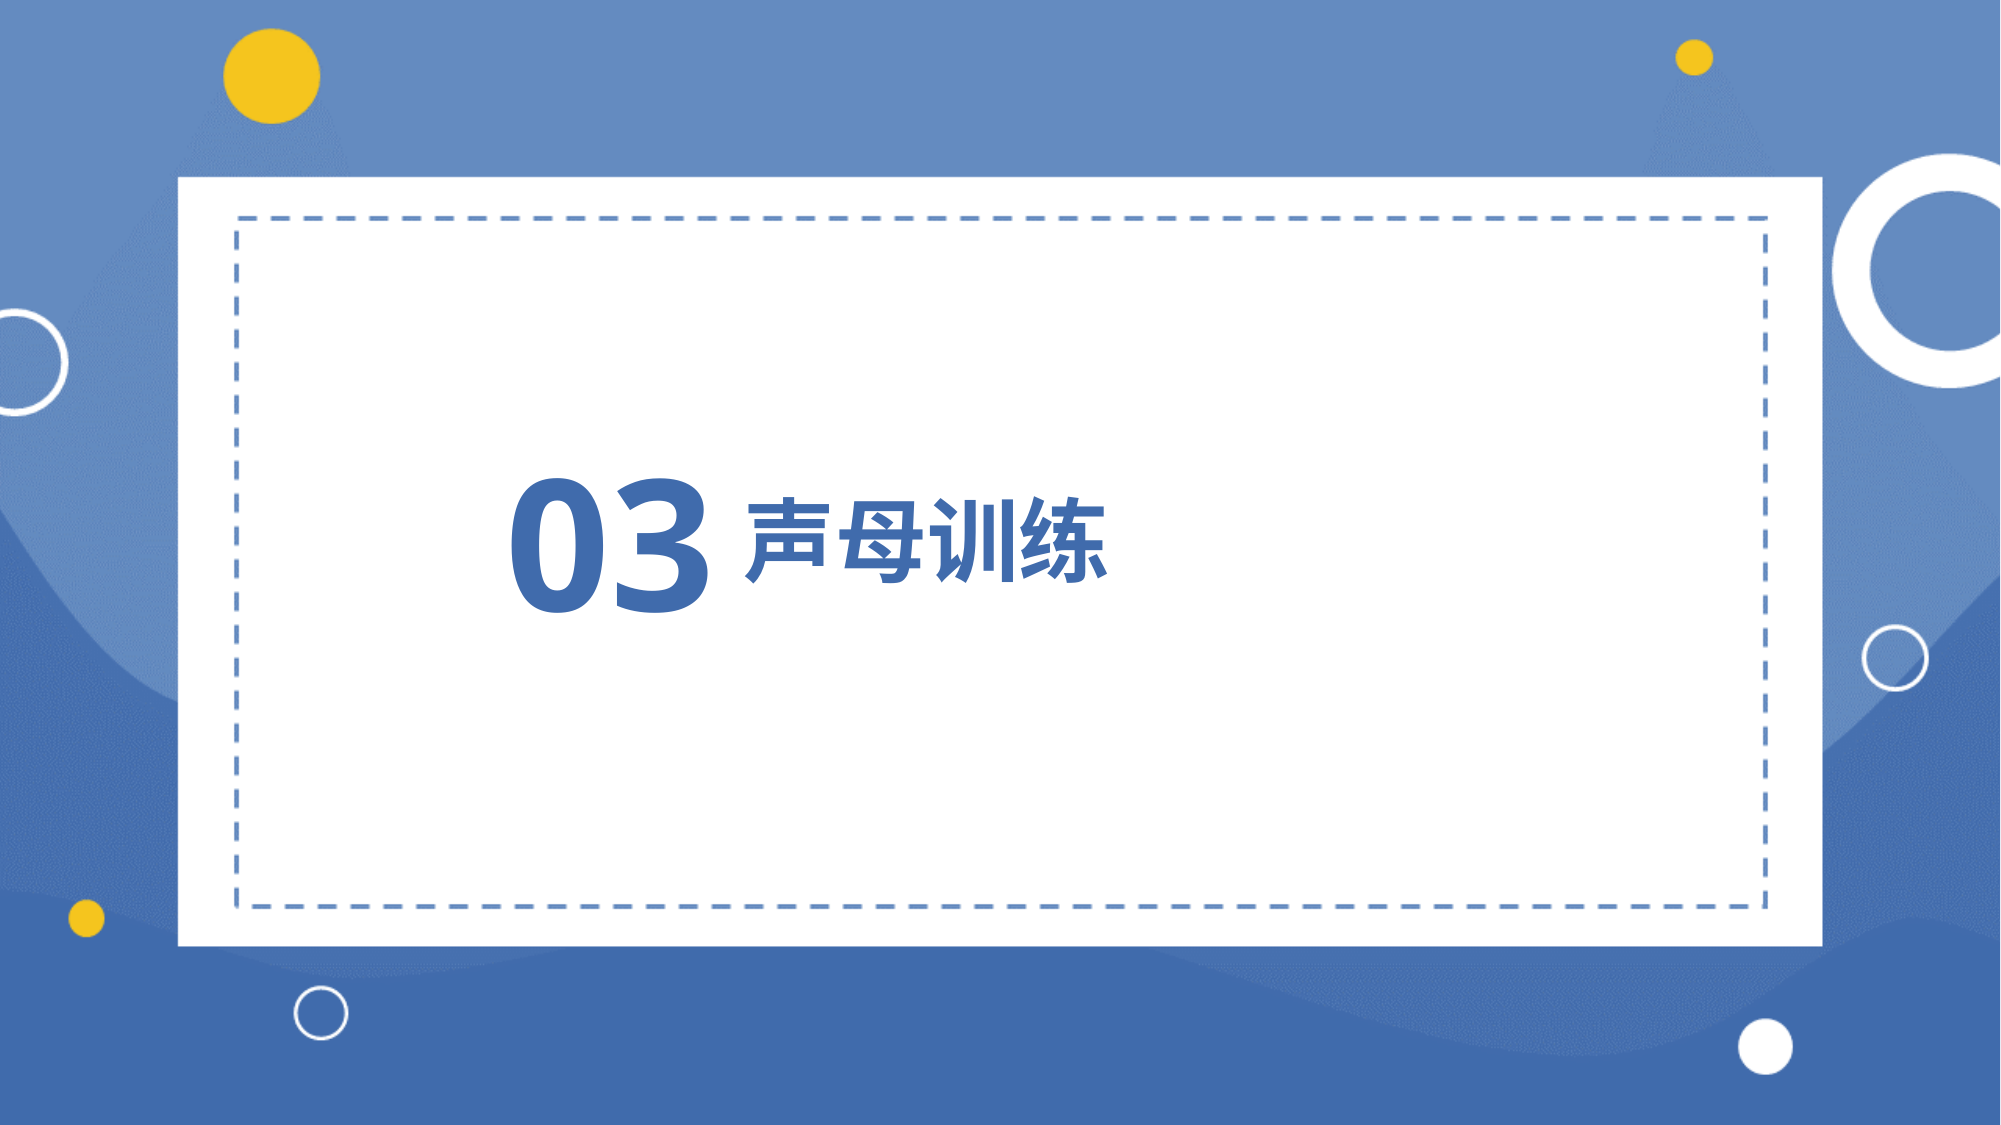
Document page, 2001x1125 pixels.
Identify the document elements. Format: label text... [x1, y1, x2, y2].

picture [0, 0, 2001, 1125]
text_box 声母训练 [730, 476, 1126, 602]
text_box 03 [490, 420, 730, 656]
